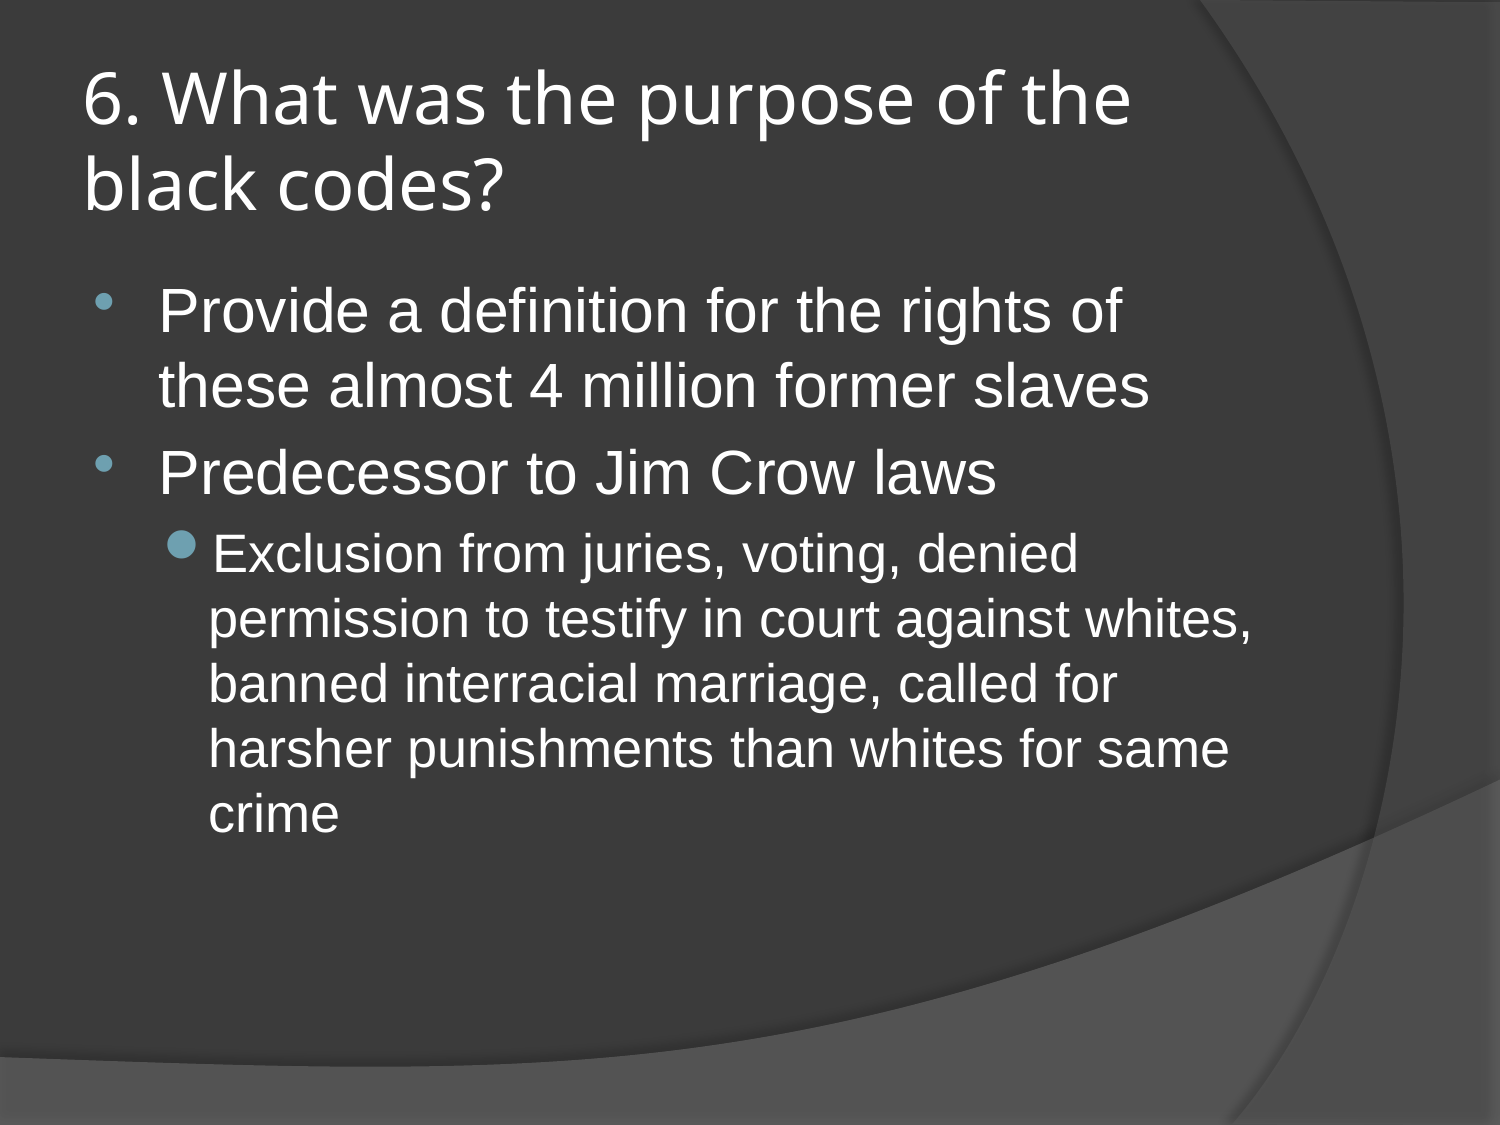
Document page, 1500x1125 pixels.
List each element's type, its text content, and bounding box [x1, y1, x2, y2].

title 6. What was the purpose of the black codes? [75, 45, 1300, 233]
list Provide a definition for the rights of these almost 4 million former slaves Predecessor to Jim Crow laws Exclusion from juries, voting, denied permission to testify in court against whites, banned interracial marriage, called for harsher punishments than whites for same crime [75, 262, 1300, 1005]
